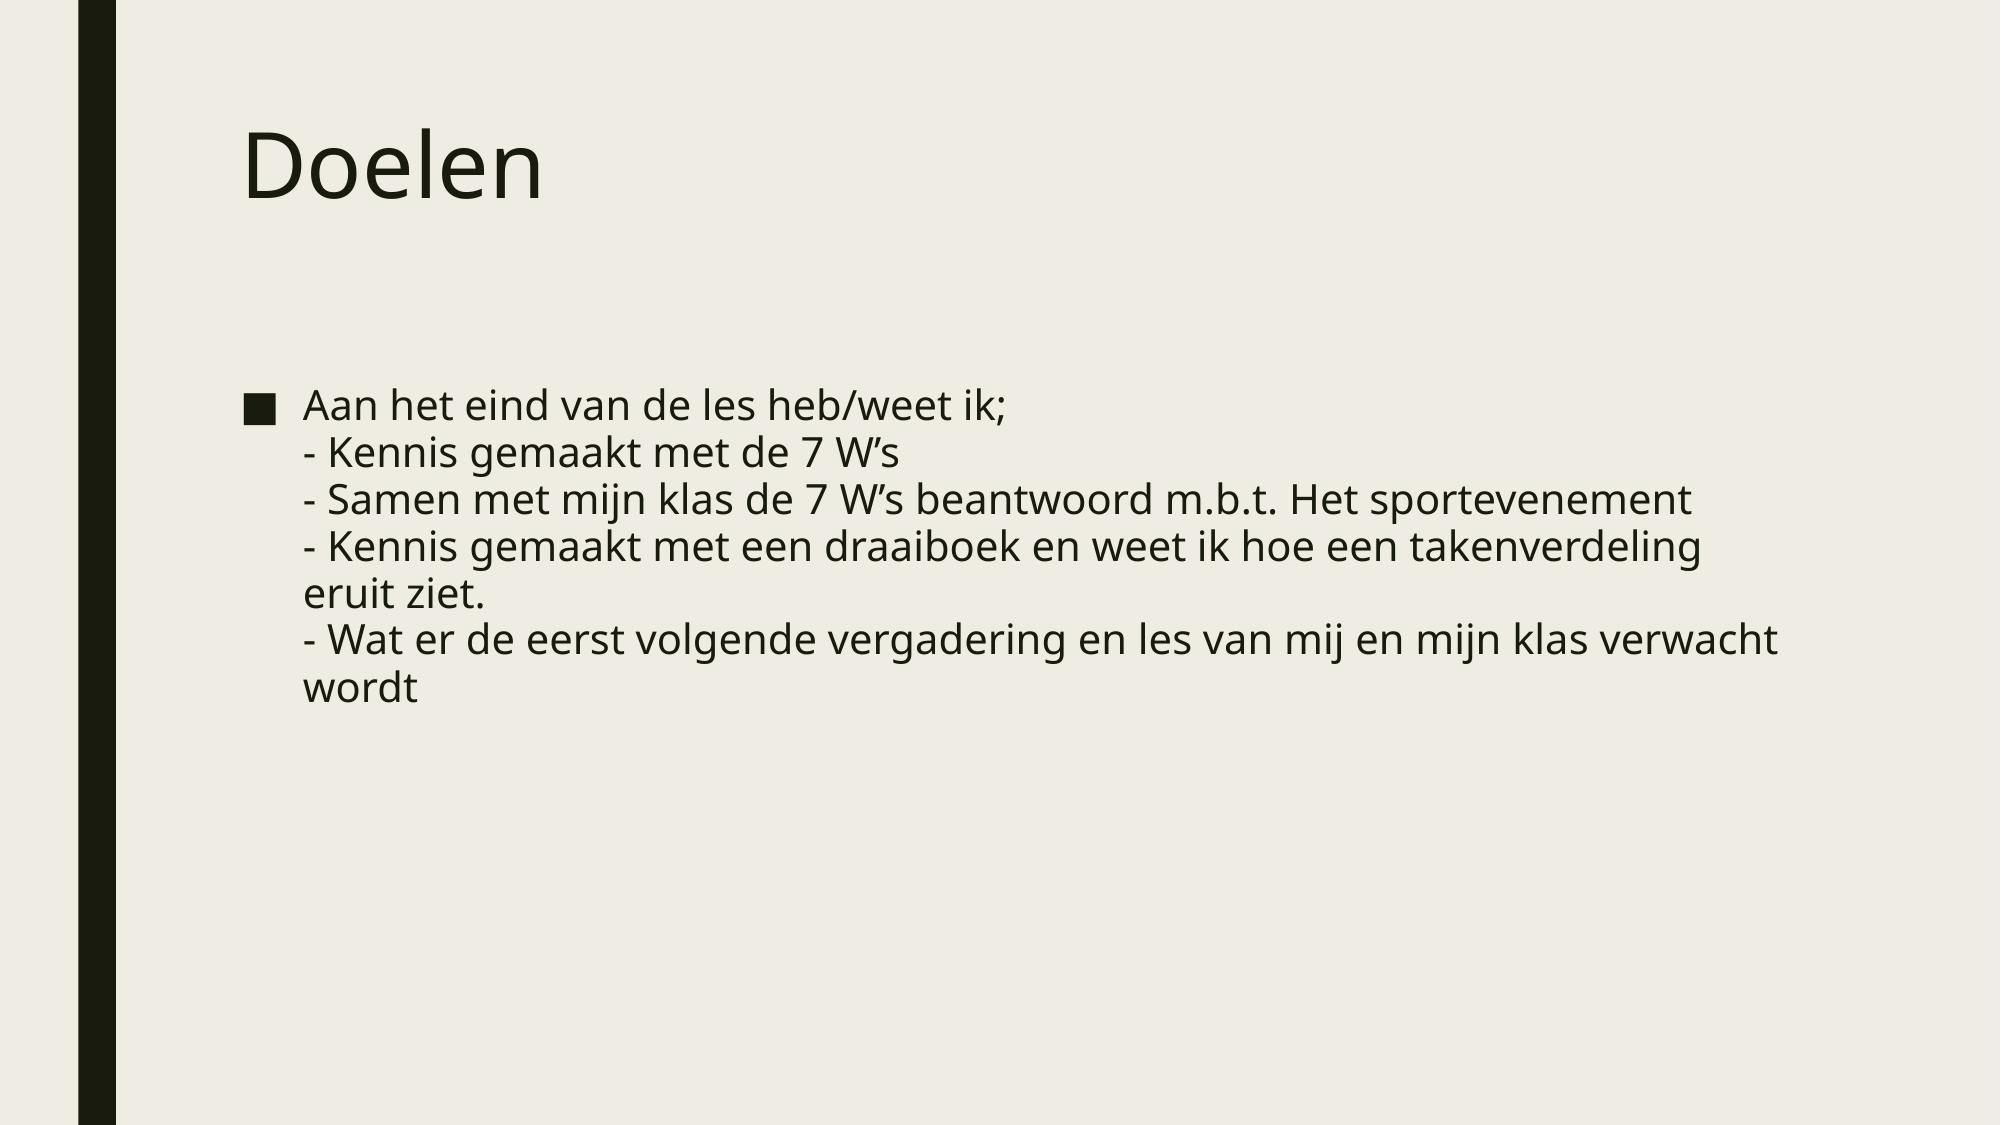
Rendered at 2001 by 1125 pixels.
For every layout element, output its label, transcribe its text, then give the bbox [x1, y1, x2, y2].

list Aan het eind van de les heb/weet ik; - Kennis gemaakt met de 7 W’s - Samen met mijn klas de 7 W’s beantwoord m.b.t. Het sportevenement - Kennis gemaakt met een draaiboek en weet ik hoe een takenverdeling eruit ziet. - Wat er de eerst volgende vergadering en les van mij en mijn klas verwacht wordt [225, 375, 1800, 963]
title Doelen [225, 112, 1800, 357]
